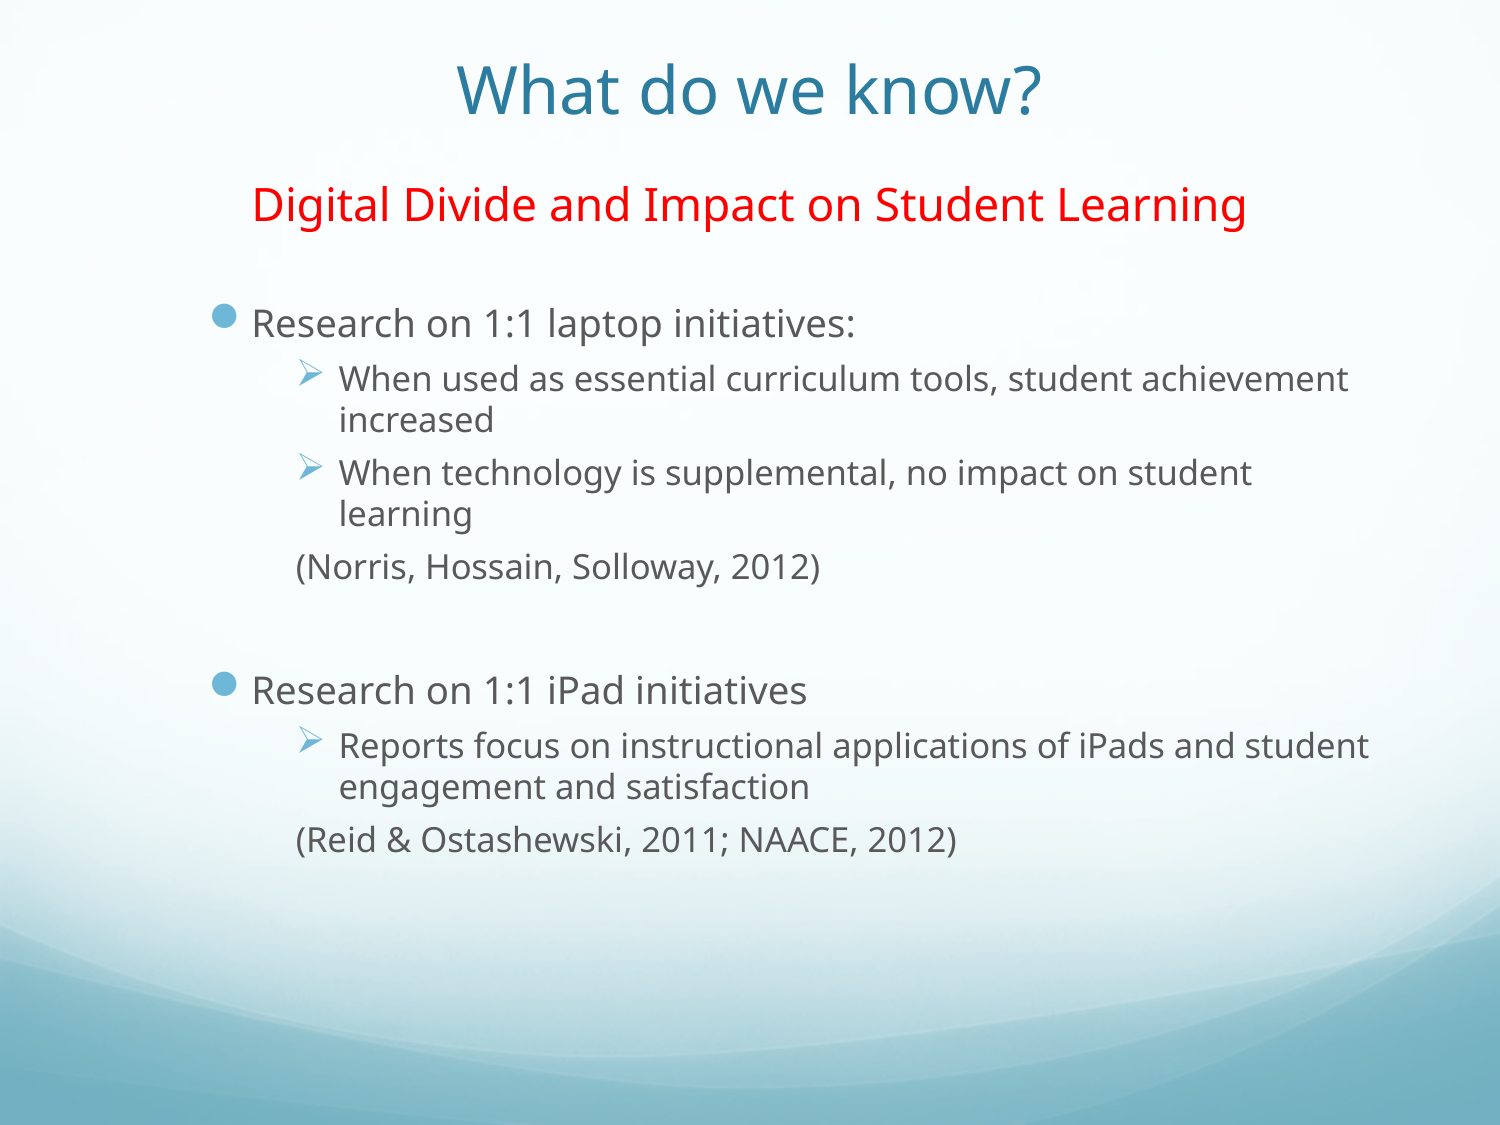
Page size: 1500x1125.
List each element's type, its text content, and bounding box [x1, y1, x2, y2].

list Digital Divide and Impact on Student Learning Research on 1:1 laptop initiatives: When used as essential curriculum tools, student achievement increased When technology is supplemental, no impact on student learning (Norris, Hossain, Solloway, 2012) Research on 1:1 iPad initiatives Reports focus on instructional applications of iPads and student engagement and satisfaction (Reid & Ostashewski, 2011; NAACE, 2012) [90, 168, 1410, 1055]
title What do we know? [90, 17, 1410, 136]
